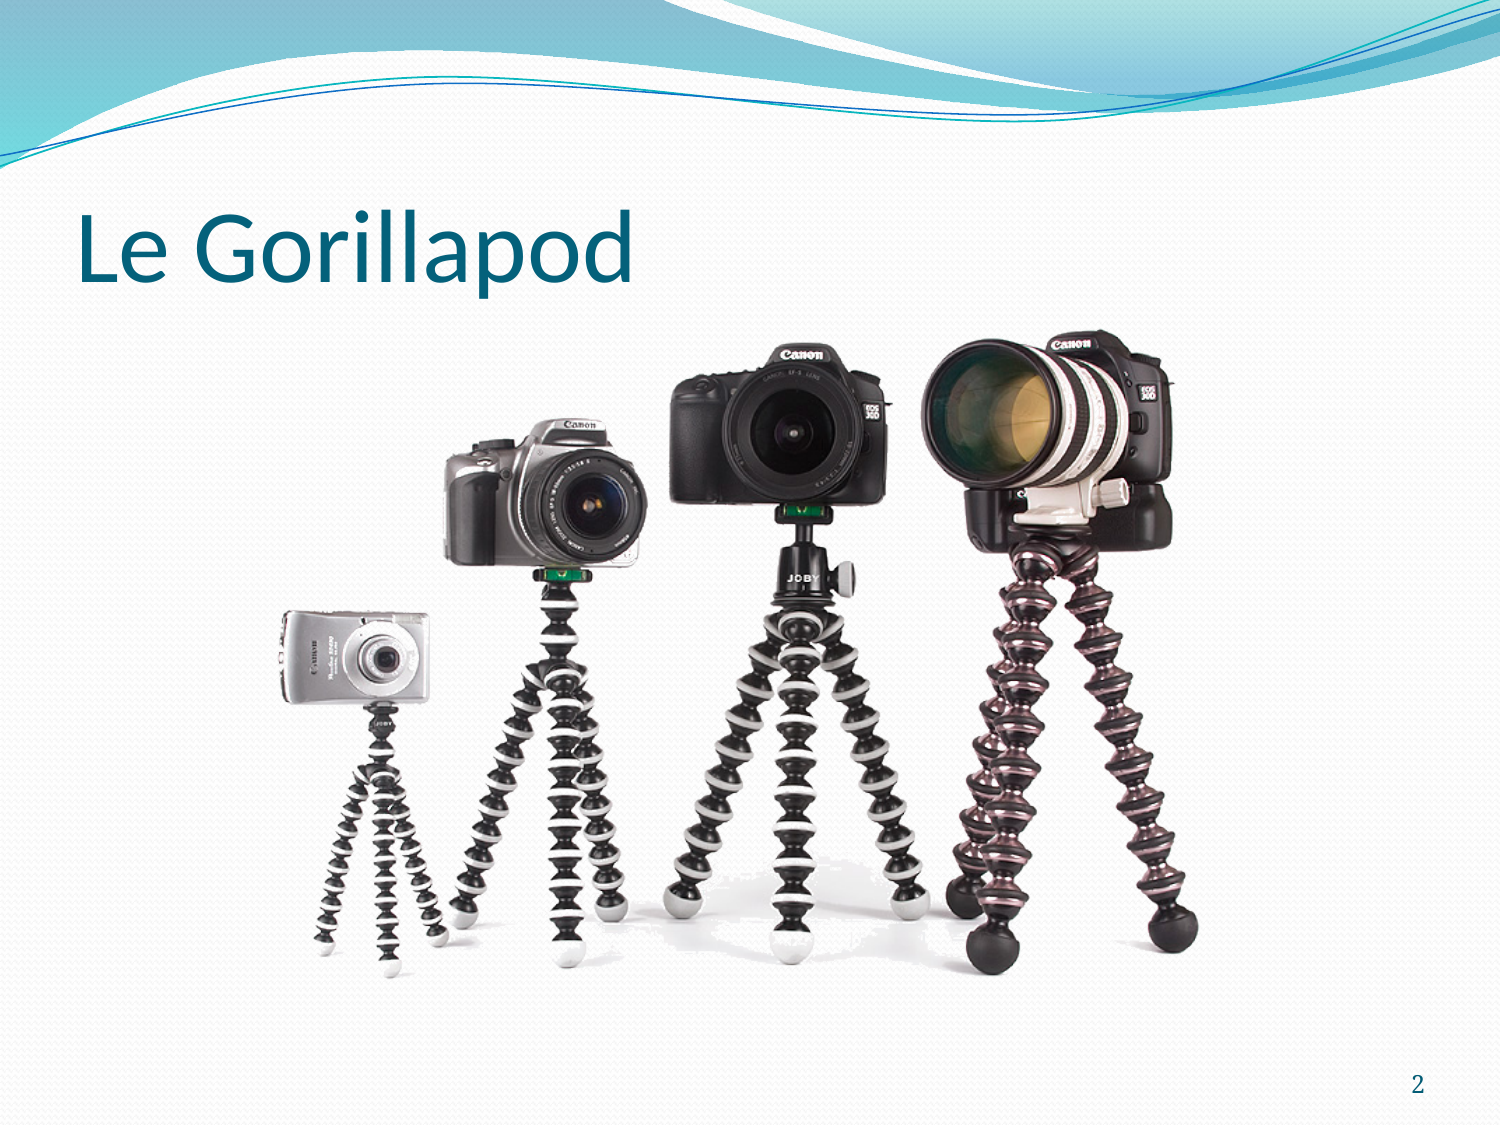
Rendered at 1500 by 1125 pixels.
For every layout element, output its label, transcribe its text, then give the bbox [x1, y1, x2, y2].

title Le Gorillapod [75, 115, 1425, 303]
slide_number 2 [1299, 1042, 1425, 1103]
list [58, 316, 1402, 988]
